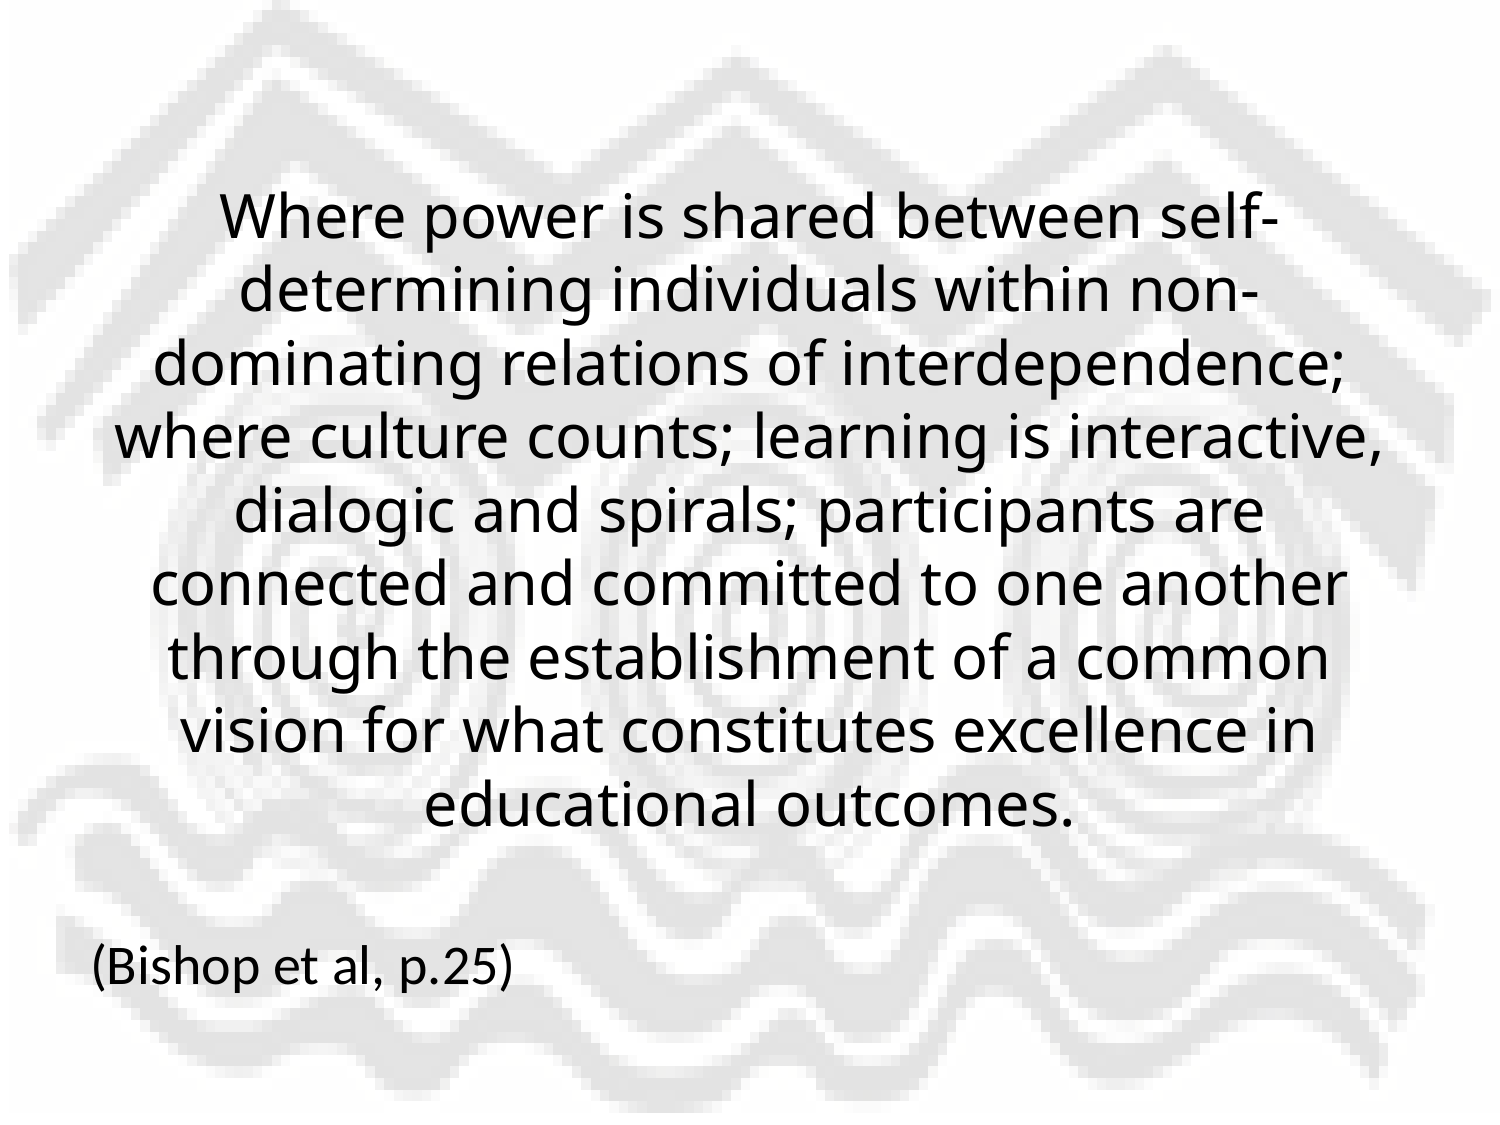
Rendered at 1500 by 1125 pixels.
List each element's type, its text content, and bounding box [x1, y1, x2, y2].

list Where power is shared between self-determining individuals within non-dominating relations of interdependence; where culture counts; learning is interactive, dialogic and spirals; participants are connected and committed to one another through the establishment of a common vision for what constitutes excellence in educational outcomes. (Bishop et al, p.25) [75, 90, 1425, 1005]
